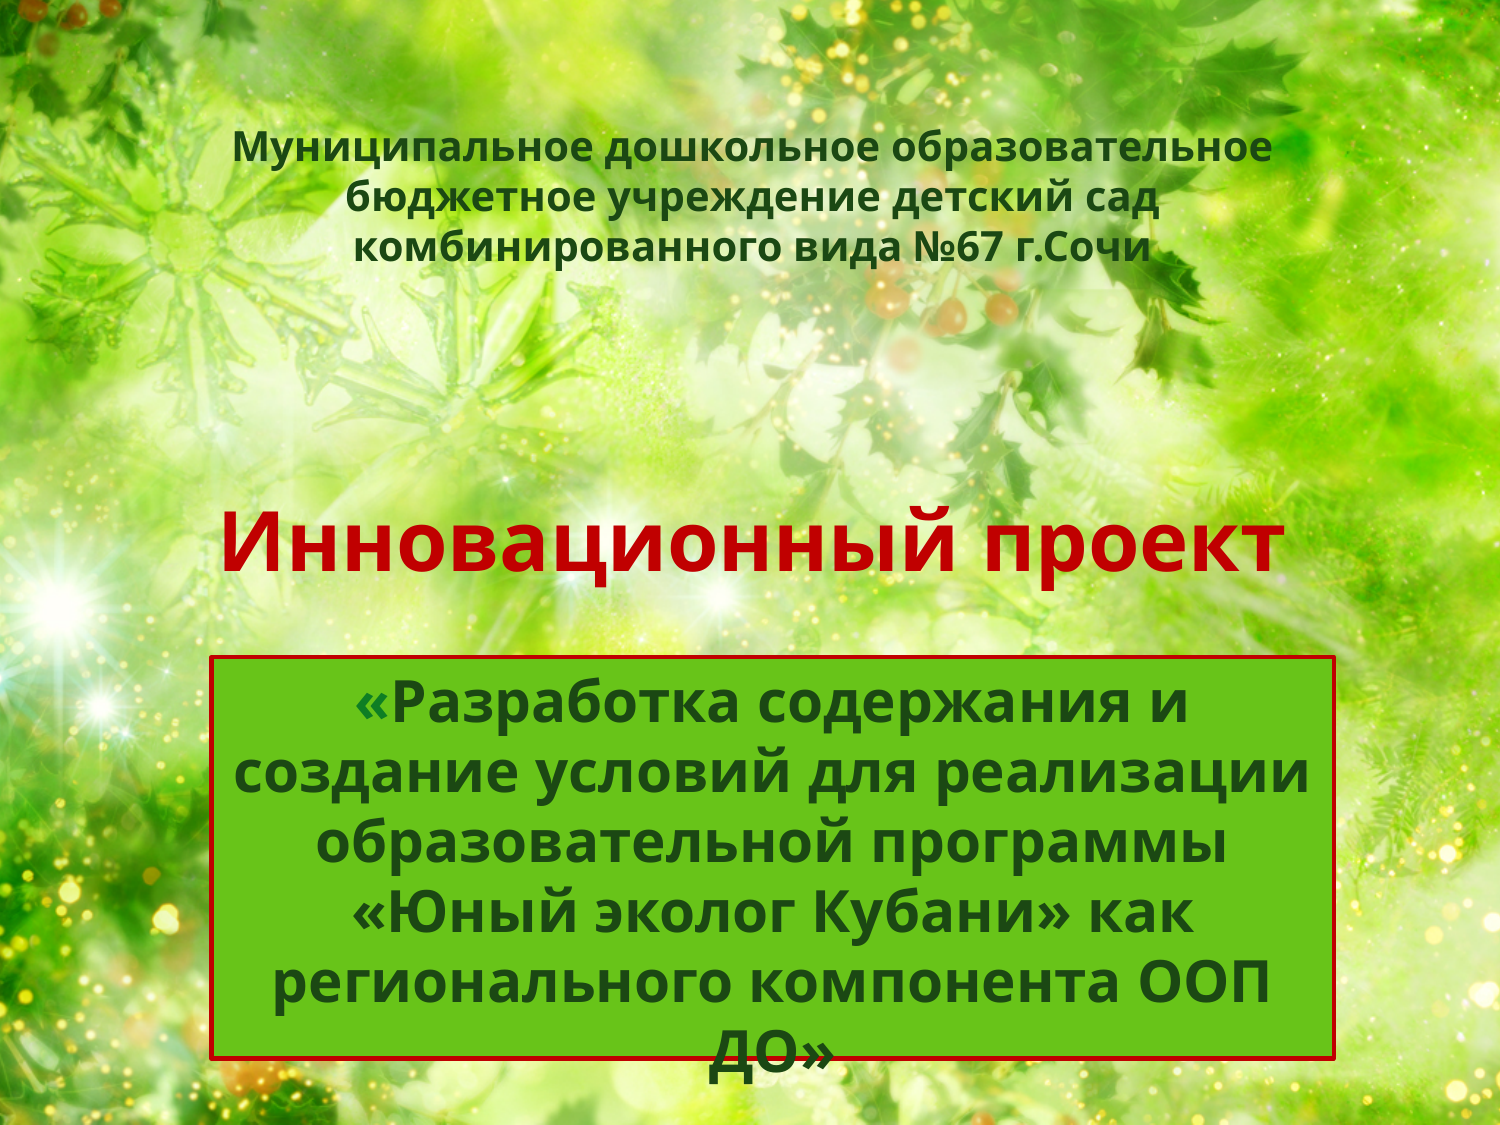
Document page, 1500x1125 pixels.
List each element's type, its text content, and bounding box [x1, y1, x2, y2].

picture [0, 0, 1500, 1125]
title Инновационный проект [171, 479, 1334, 596]
text_box Муниципальное дошкольное образовательное бюджетное учреждение детский сад комбинированного вида №67 г.Сочи [171, 137, 1334, 253]
subtitle «Разработка содержания и создание условий для реализации образовательной программы «Юный эколог Кубани» как регионального компонента ООП ДО» [209, 655, 1336, 1061]
